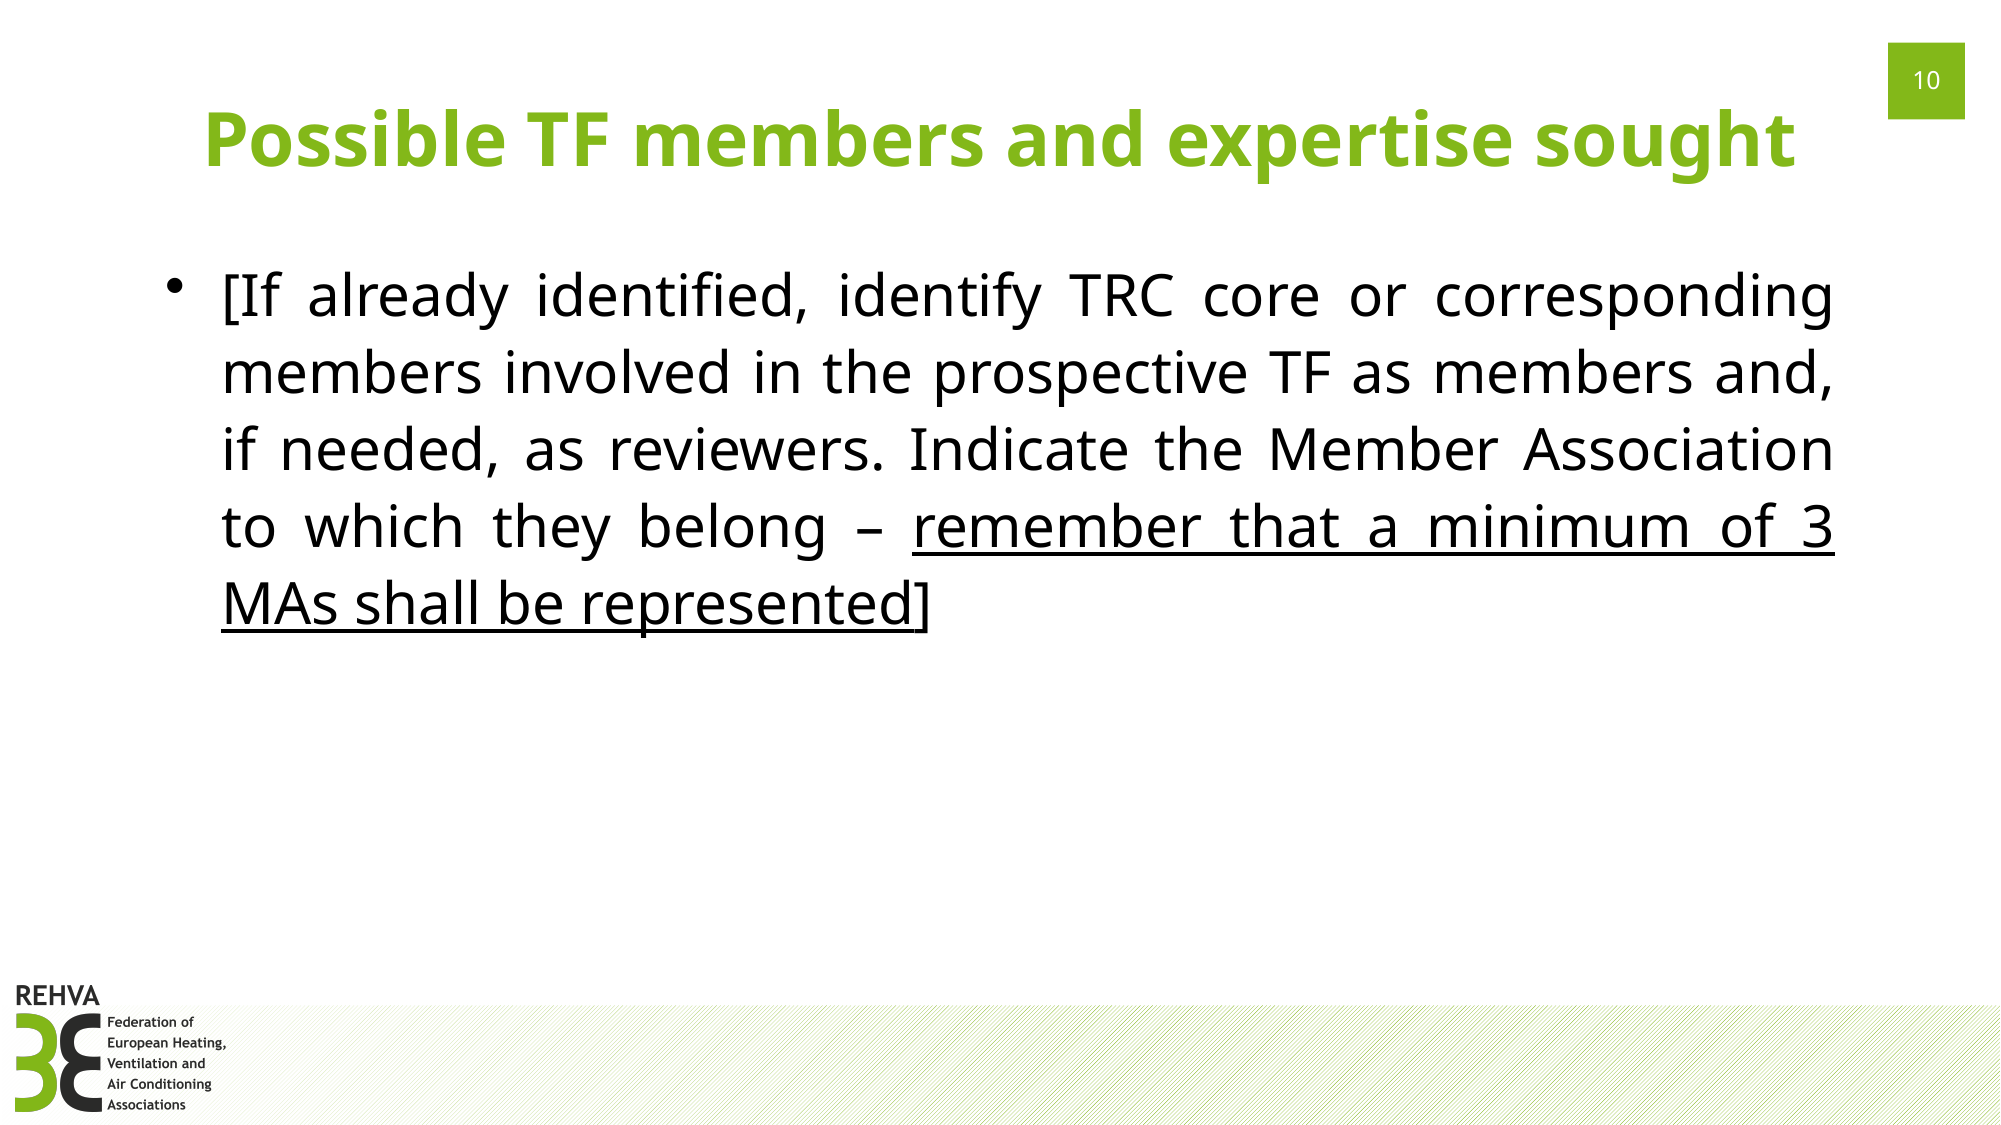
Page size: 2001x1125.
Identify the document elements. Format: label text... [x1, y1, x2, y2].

list [If already identified, identify TRC core or corresponding members involved in the prospective TF as members and, if needed, as reviewers. Indicate the Member Association to which they belong – remember that a minimum of 3 MAs shall be represented] [150, 243, 1850, 982]
footer [344, 1042, 1850, 1083]
title Possible TF members and expertise sought [150, 42, 1850, 231]
picture [15, 985, 227, 1112]
